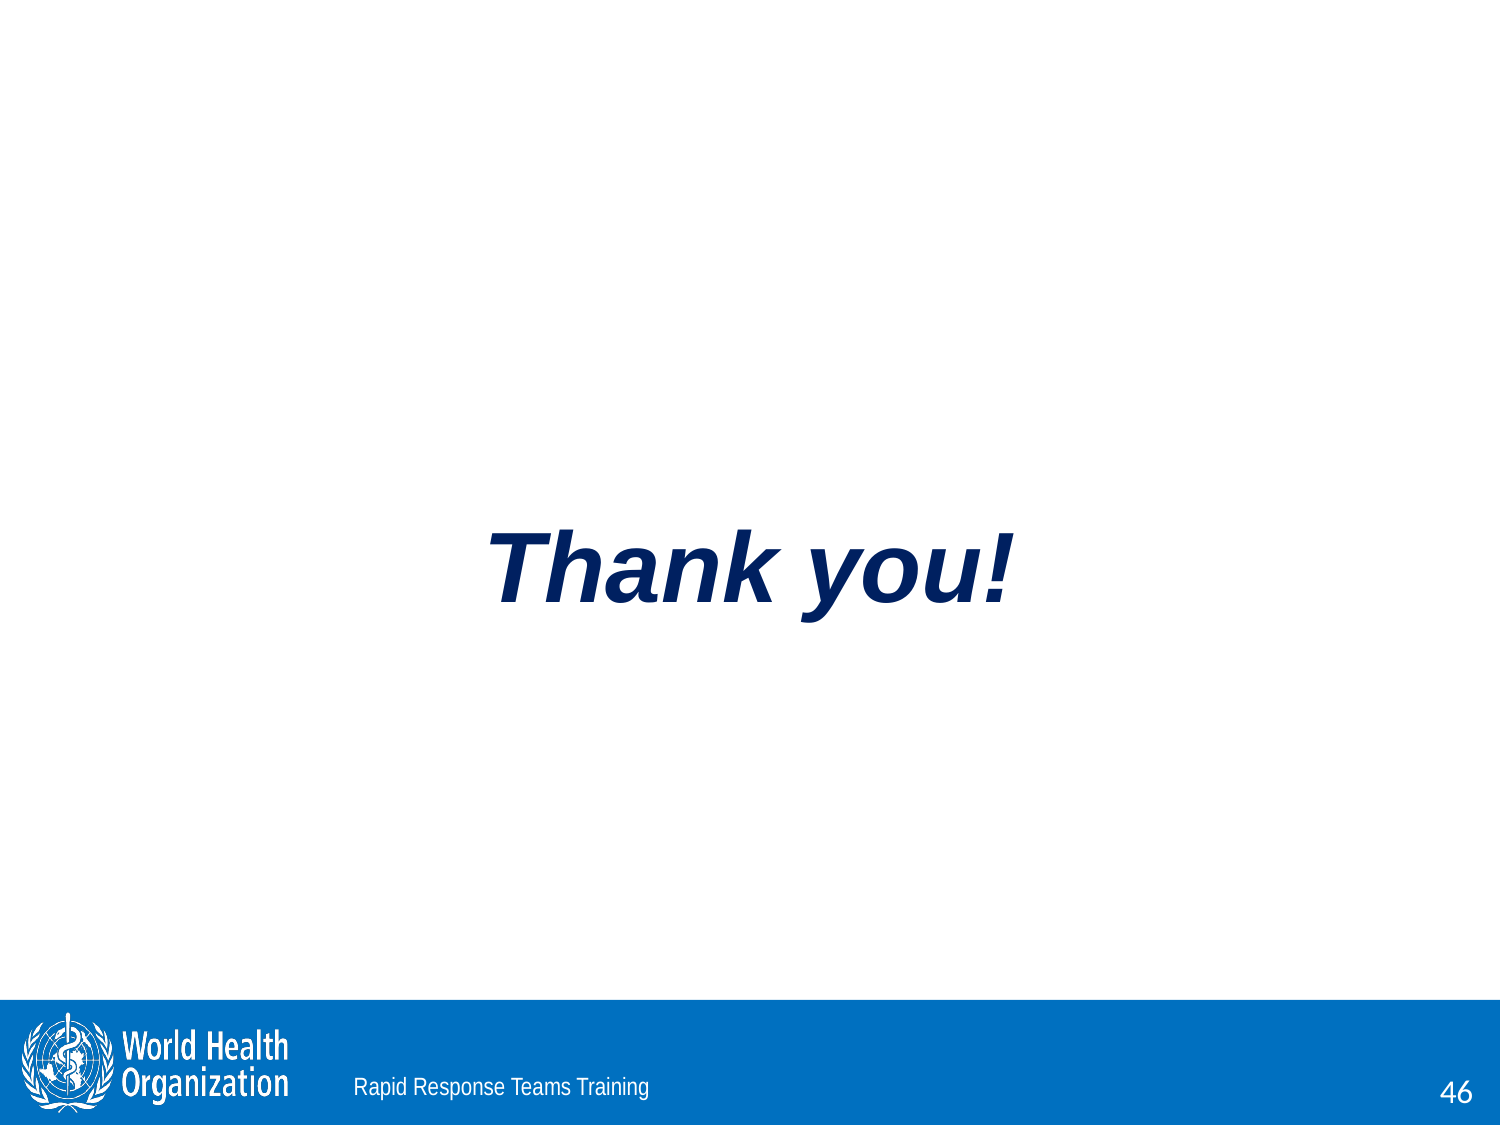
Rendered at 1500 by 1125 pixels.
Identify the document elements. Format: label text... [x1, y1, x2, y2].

title Thank you! [75, 468, 1425, 657]
picture [21, 1012, 288, 1113]
